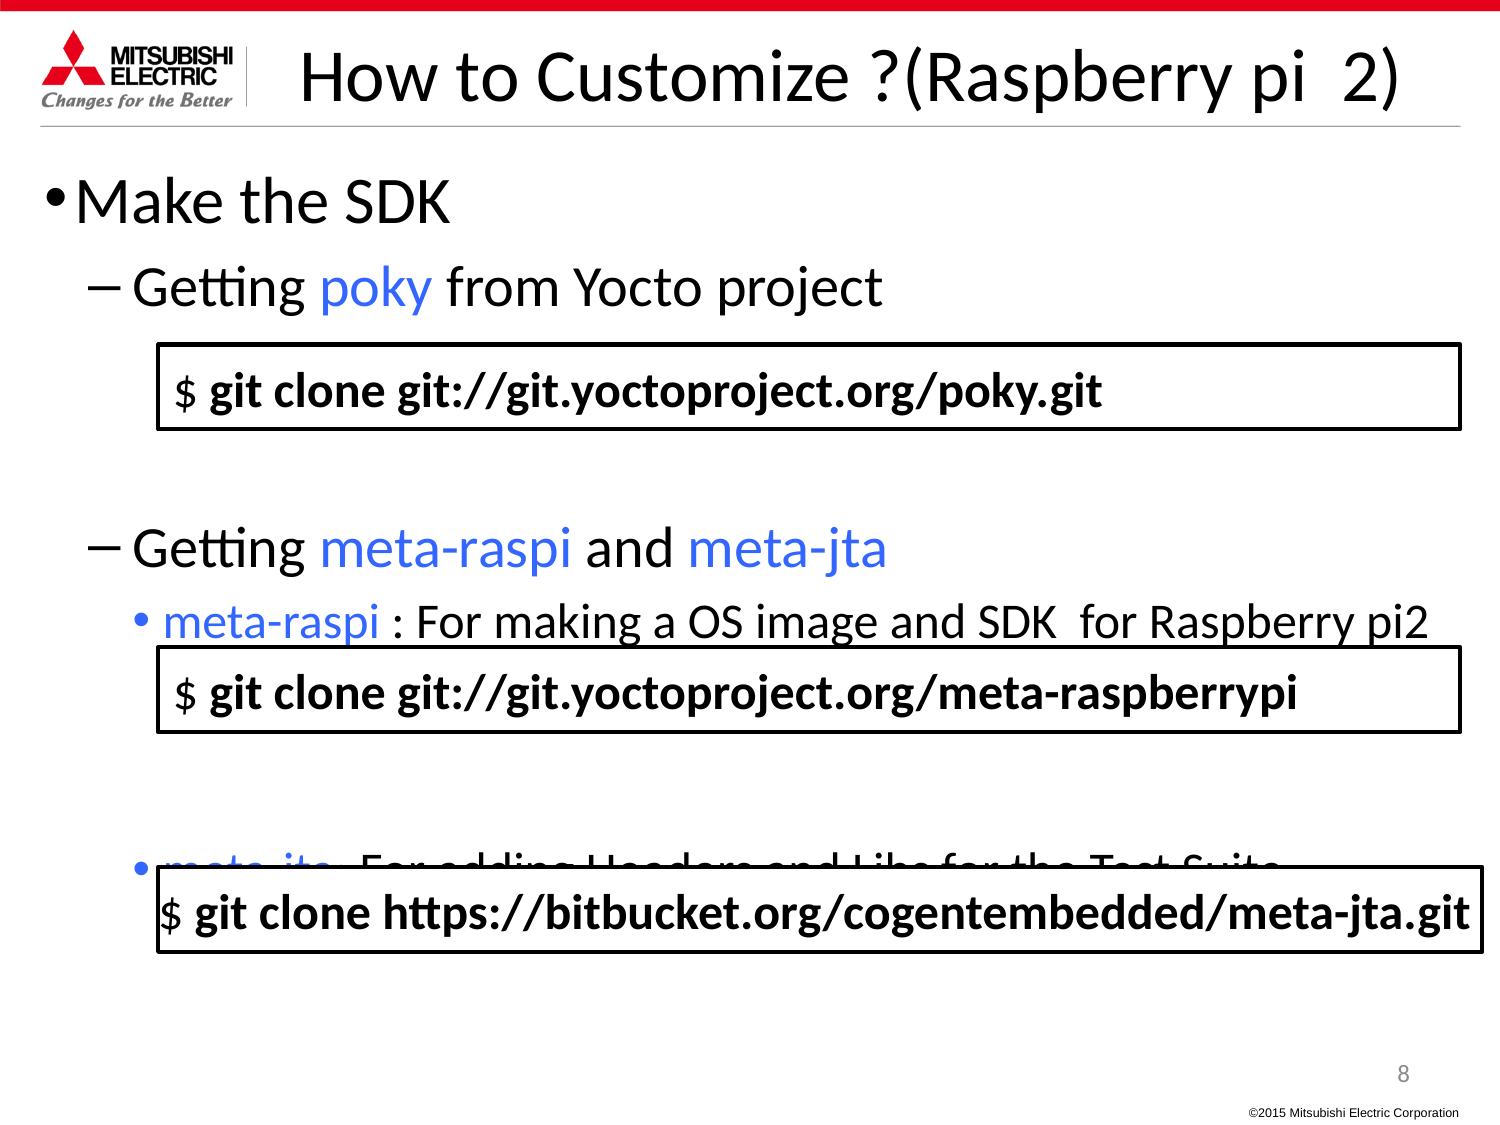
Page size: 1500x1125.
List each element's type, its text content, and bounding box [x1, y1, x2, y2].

picture [0, 0, 1500, 1125]
slide_number 8 [1074, 1042, 1425, 1103]
list Make the SDK Getting poky from Yocto project Getting meta-raspi and meta-jta meta-raspi : For making a OS image and SDK for Raspberry pi2 meta-jta: For adding Headers and Libs for the Test Suite [29, 149, 1483, 1035]
text_box $ git clone git://git.yoctoproject.org/poky.git [156, 342, 1462, 431]
title How to Customize ?(Raspberry pi 2) [242, 30, 1461, 112]
text_box $ git clone https://bitbucket.org/cogentembedded/meta-jta.git [156, 865, 1484, 954]
text_box $ git clone git://git.yoctoproject.org/meta-raspberrypi [156, 645, 1462, 734]
